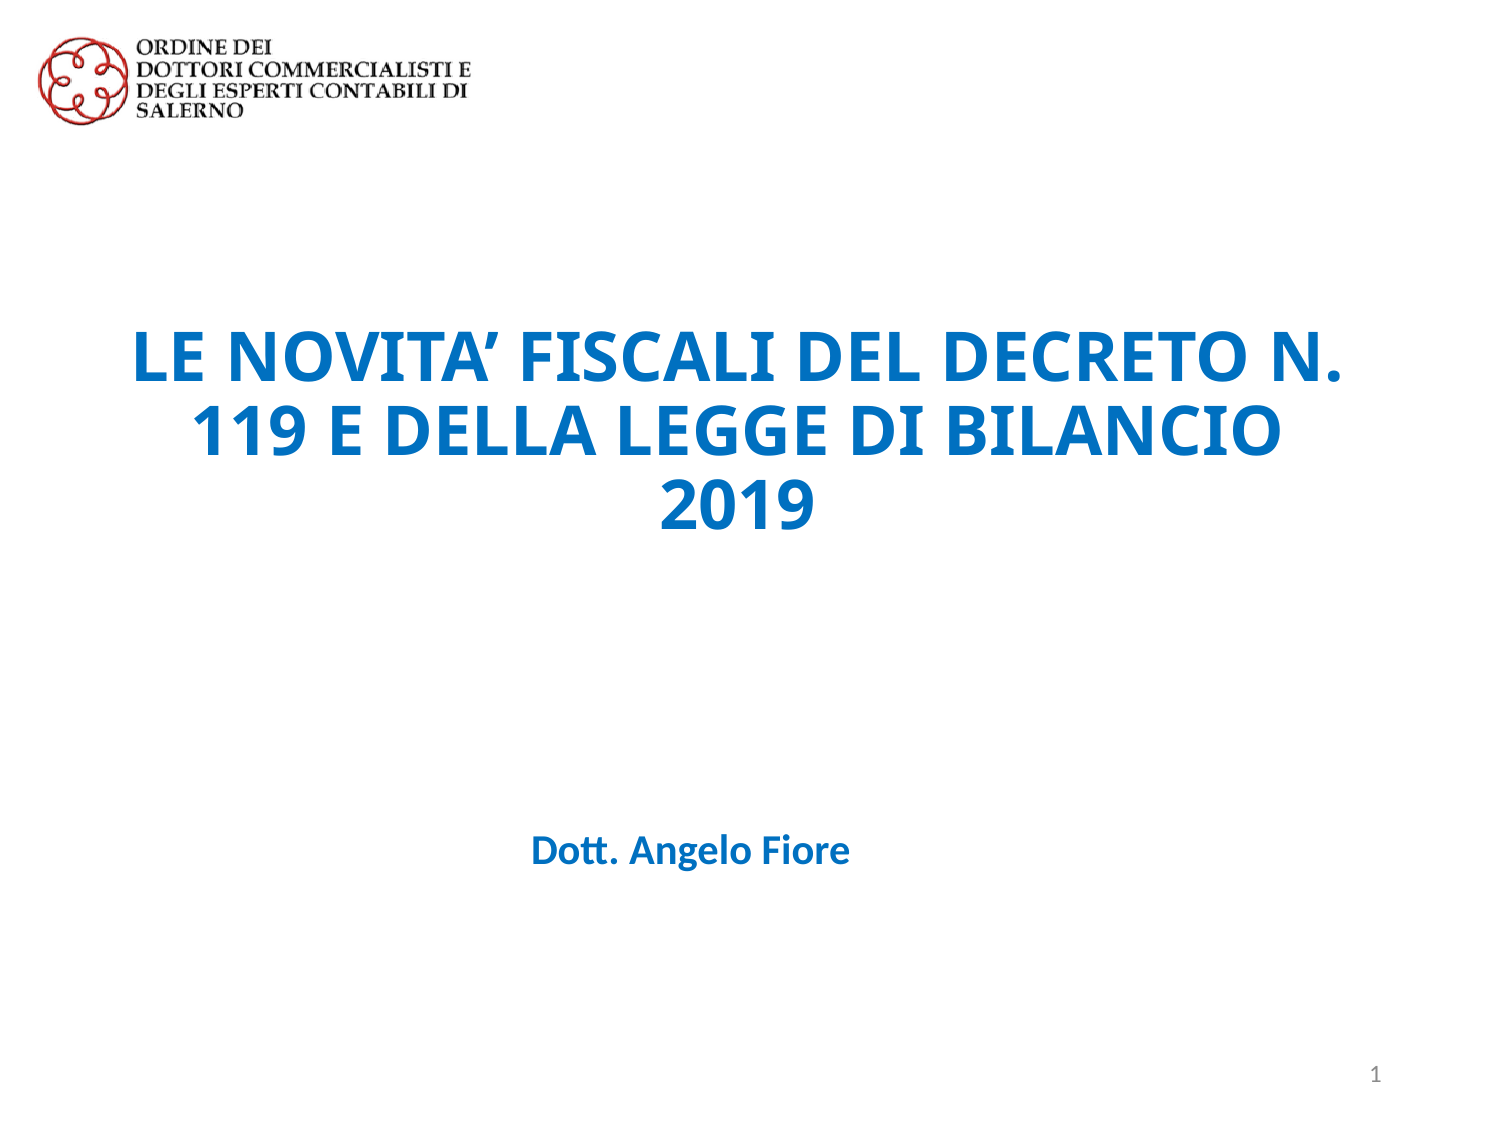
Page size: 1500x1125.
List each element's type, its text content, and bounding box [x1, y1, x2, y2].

title LE NOVITA’ FISCALI DEL DECRETO N. 119 E DELLA LEGGE DI BILANCIO 2019 [100, 314, 1376, 556]
picture [29, 29, 479, 127]
subtitle Dott. Angelo Fiore [171, 751, 1211, 882]
slide_number 1 [1059, 1042, 1397, 1103]
